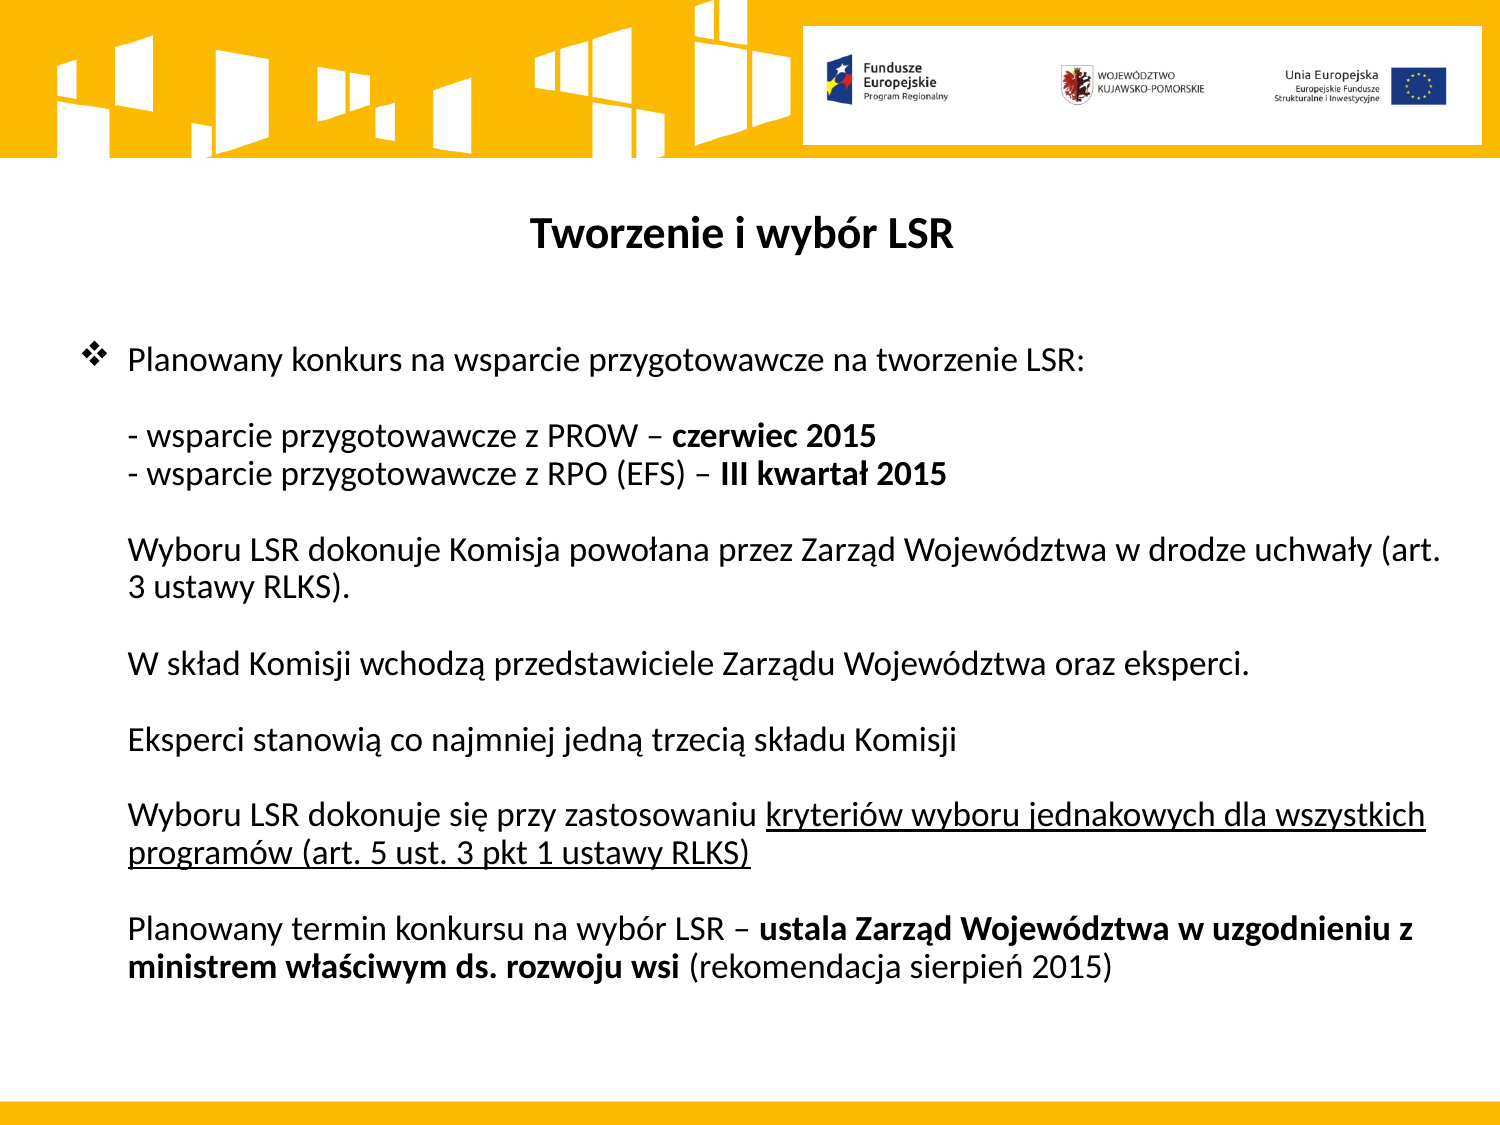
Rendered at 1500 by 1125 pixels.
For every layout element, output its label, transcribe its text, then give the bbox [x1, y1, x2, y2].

picture [0, 0, 1500, 1125]
title Planowany konkurs na wsparcie przygotowawcze na tworzenie LSR: - wsparcie przygotowawcze z PROW – czerwiec 2015 - wsparcie przygotowawcze z RPO (EFS) – III kwartał 2015 Wyboru LSR dokonuje Komisja powołana przez Zarząd Województwa w drodze uchwały (art. 3 ustawy RLKS). W skład Komisji wchodzą przedstawiciele Zarządu Województwa oraz eksperci. Eksperci stanowią co najmniej jedną trzecią składu Komisji Wyboru LSR dokonuje się przy zastosowaniu kryteriów wyboru jednakowych dla wszystkich programów (art. 5 ust. 3 pkt 1 ustawy RLKS) Planowany termin konkursu na wybór LSR – ustala Zarząd Województwa w uzgodnieniu z ministrem właściwym ds. rozwoju wsi (rekomendacja sierpień 2015) [63, 331, 1465, 997]
text_box Tworzenie i wybór LSR [195, 195, 1289, 266]
